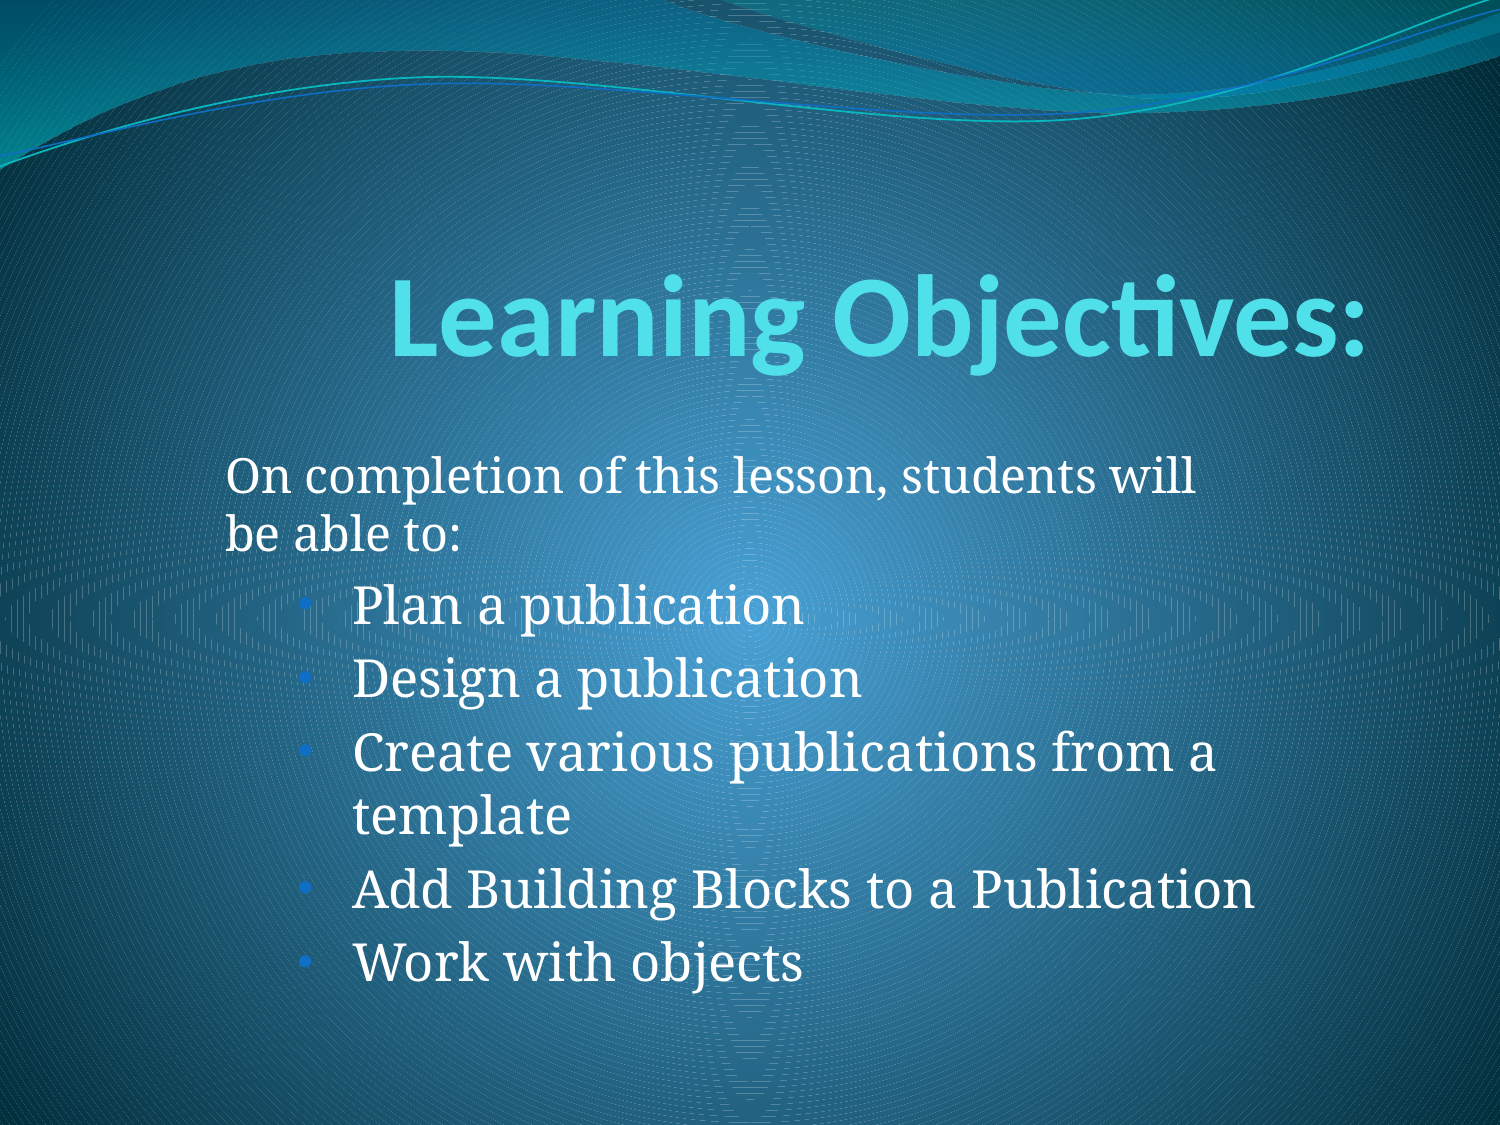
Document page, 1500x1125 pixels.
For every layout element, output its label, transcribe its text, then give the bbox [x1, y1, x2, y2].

title Learning Objectives: [99, 87, 1375, 380]
subtitle On completion of this lesson, students will be able to: Plan a publication Design a publication Create various publications from a template Add Building Blocks to a Publication Work with objects [225, 437, 1275, 1013]
